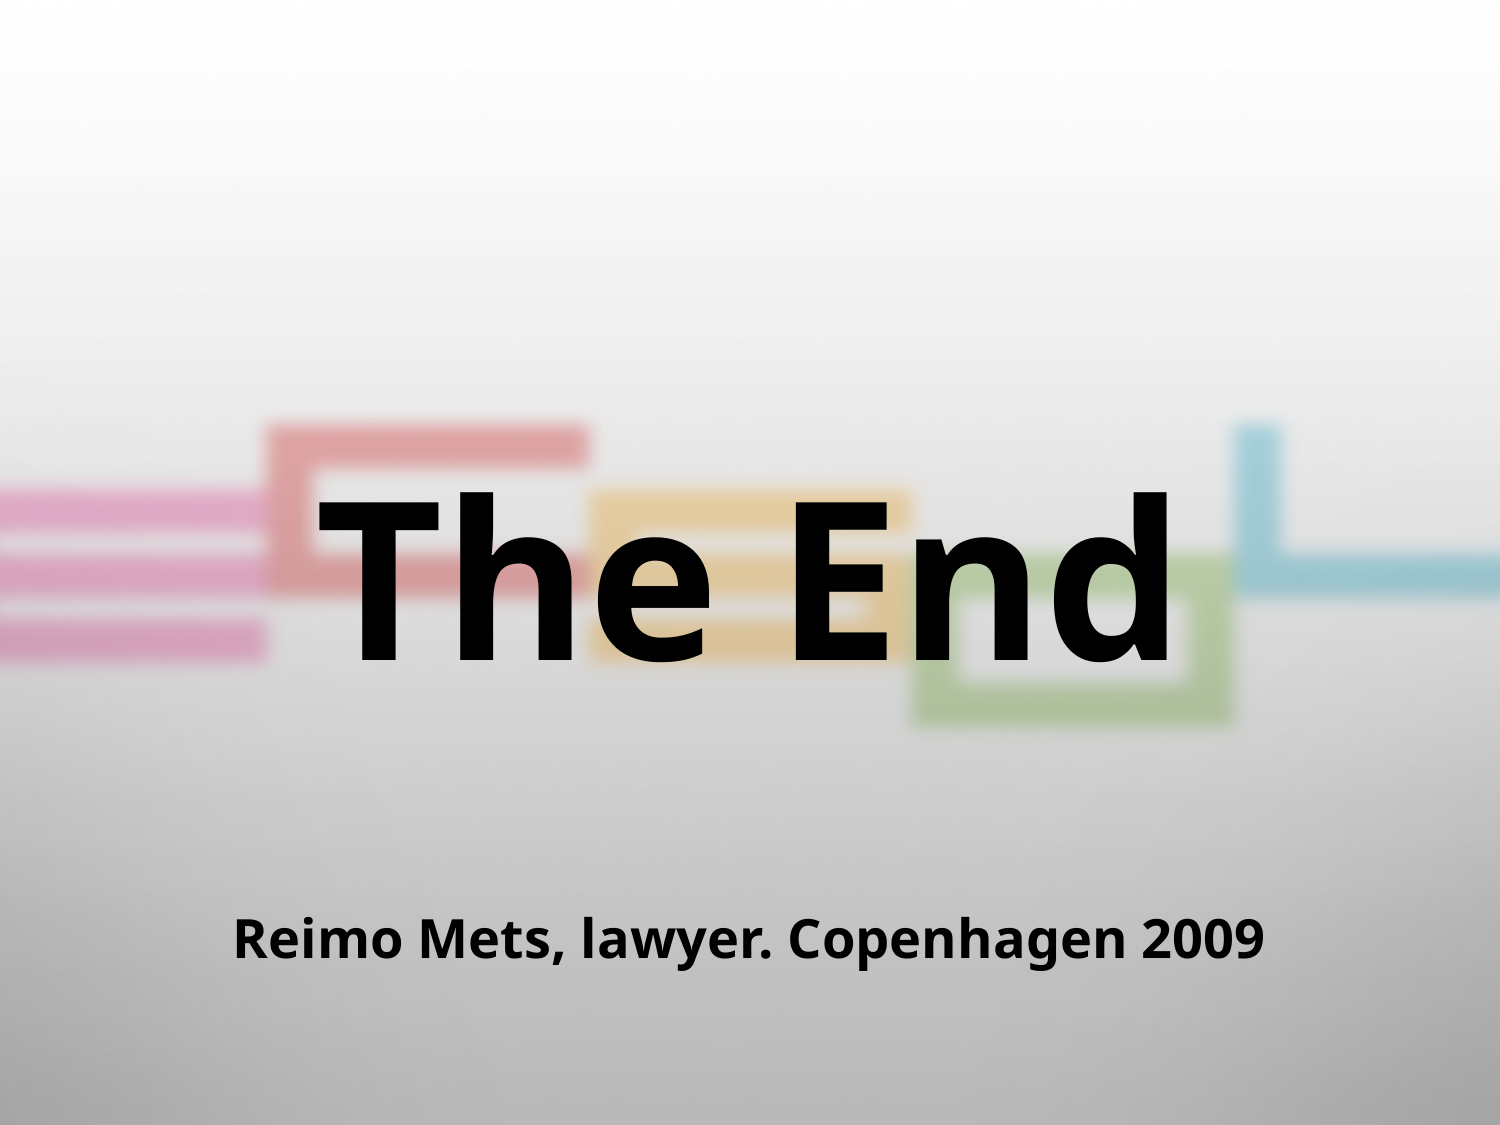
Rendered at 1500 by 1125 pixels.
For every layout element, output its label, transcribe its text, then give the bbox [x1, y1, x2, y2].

title The End Reimo Mets, lawyer. Copenhagen 2009 [112, 361, 1388, 1048]
picture [0, 0, 1500, 1125]
